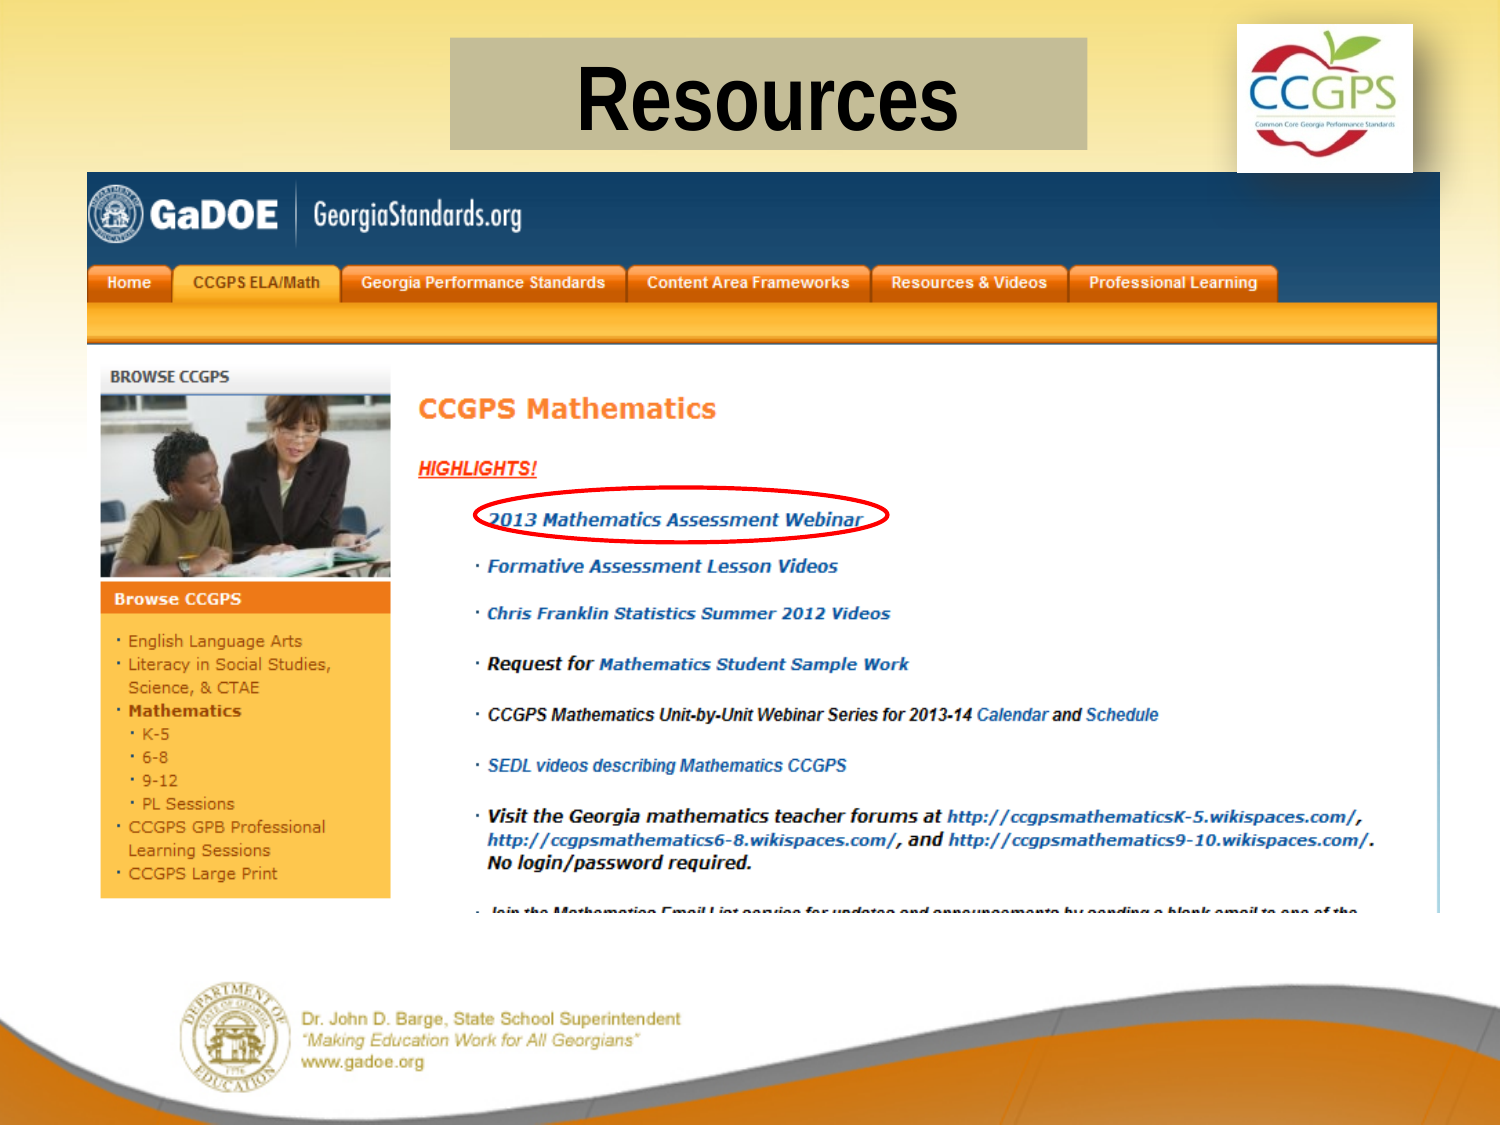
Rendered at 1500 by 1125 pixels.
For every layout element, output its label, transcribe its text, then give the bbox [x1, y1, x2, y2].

picture [0, 0, 1500, 1125]
title Resources [449, 37, 1088, 151]
